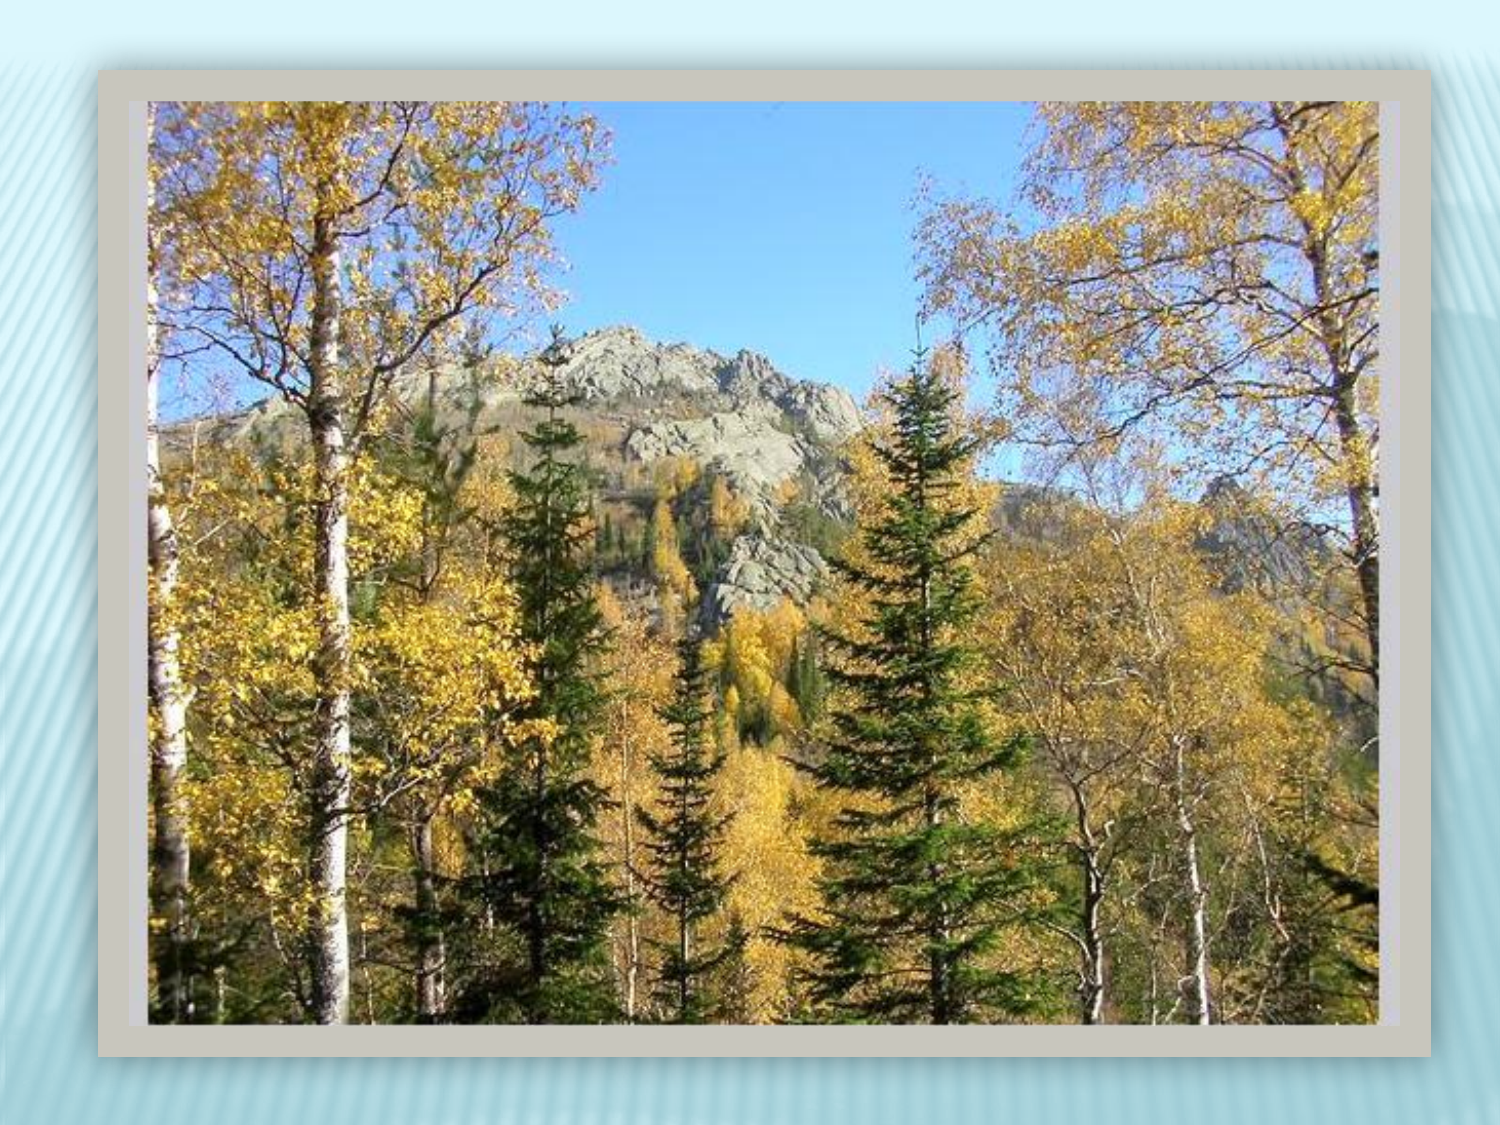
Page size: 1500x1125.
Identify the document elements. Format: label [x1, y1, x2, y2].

picture [128, 100, 1401, 1026]
